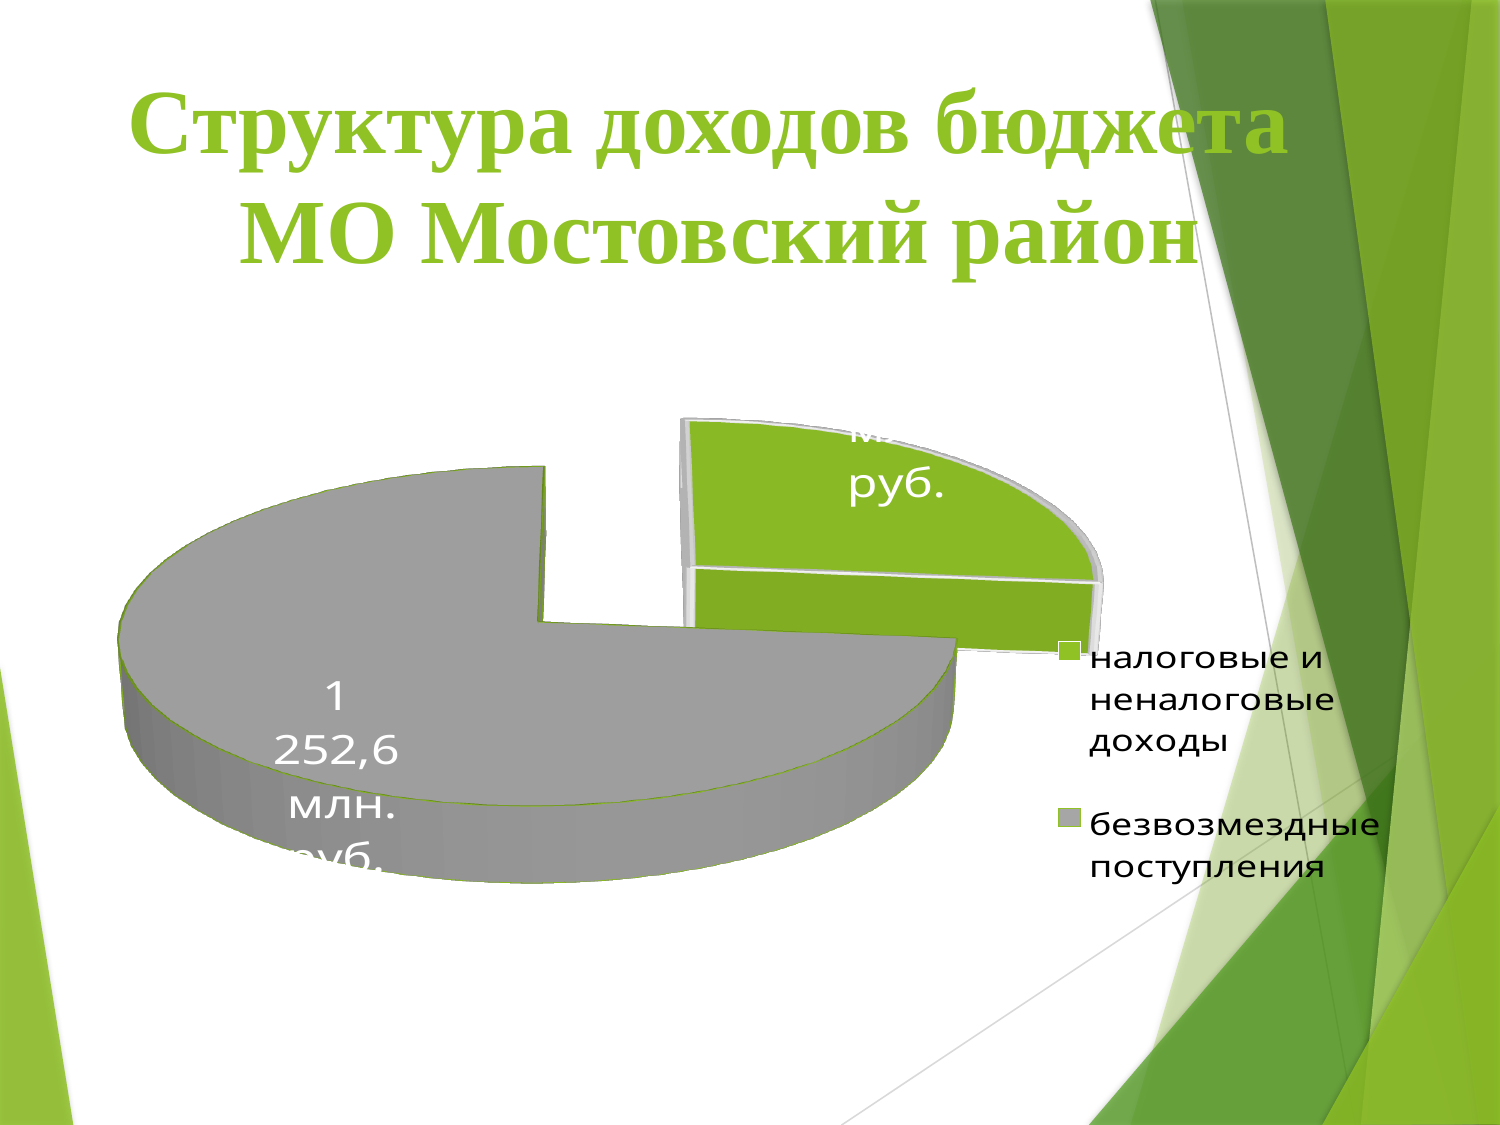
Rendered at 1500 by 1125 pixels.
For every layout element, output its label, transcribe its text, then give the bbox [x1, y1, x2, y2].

chart [17, 302, 1436, 1060]
title Структура доходов бюджета МО Мостовский район [99, 54, 1341, 301]
